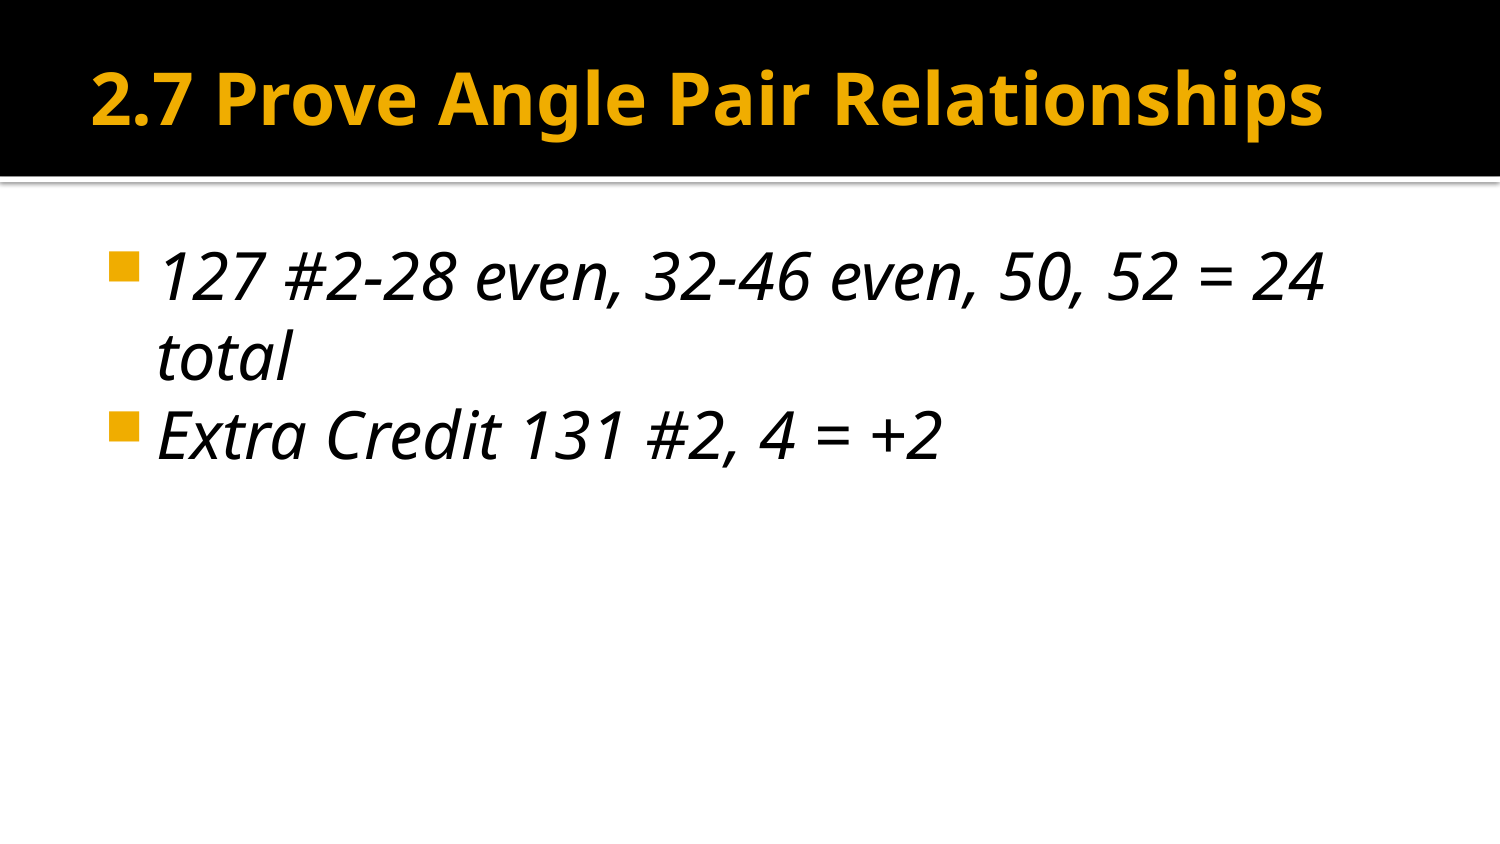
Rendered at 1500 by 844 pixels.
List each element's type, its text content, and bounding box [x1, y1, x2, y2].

title 2.7 Prove Angle Pair Relationships [75, 19, 1425, 174]
list 127 #2-28 even, 32-46 even, 50, 52 = 24 total Extra Credit 131 #2, 4 = +2 [75, 218, 1425, 788]
